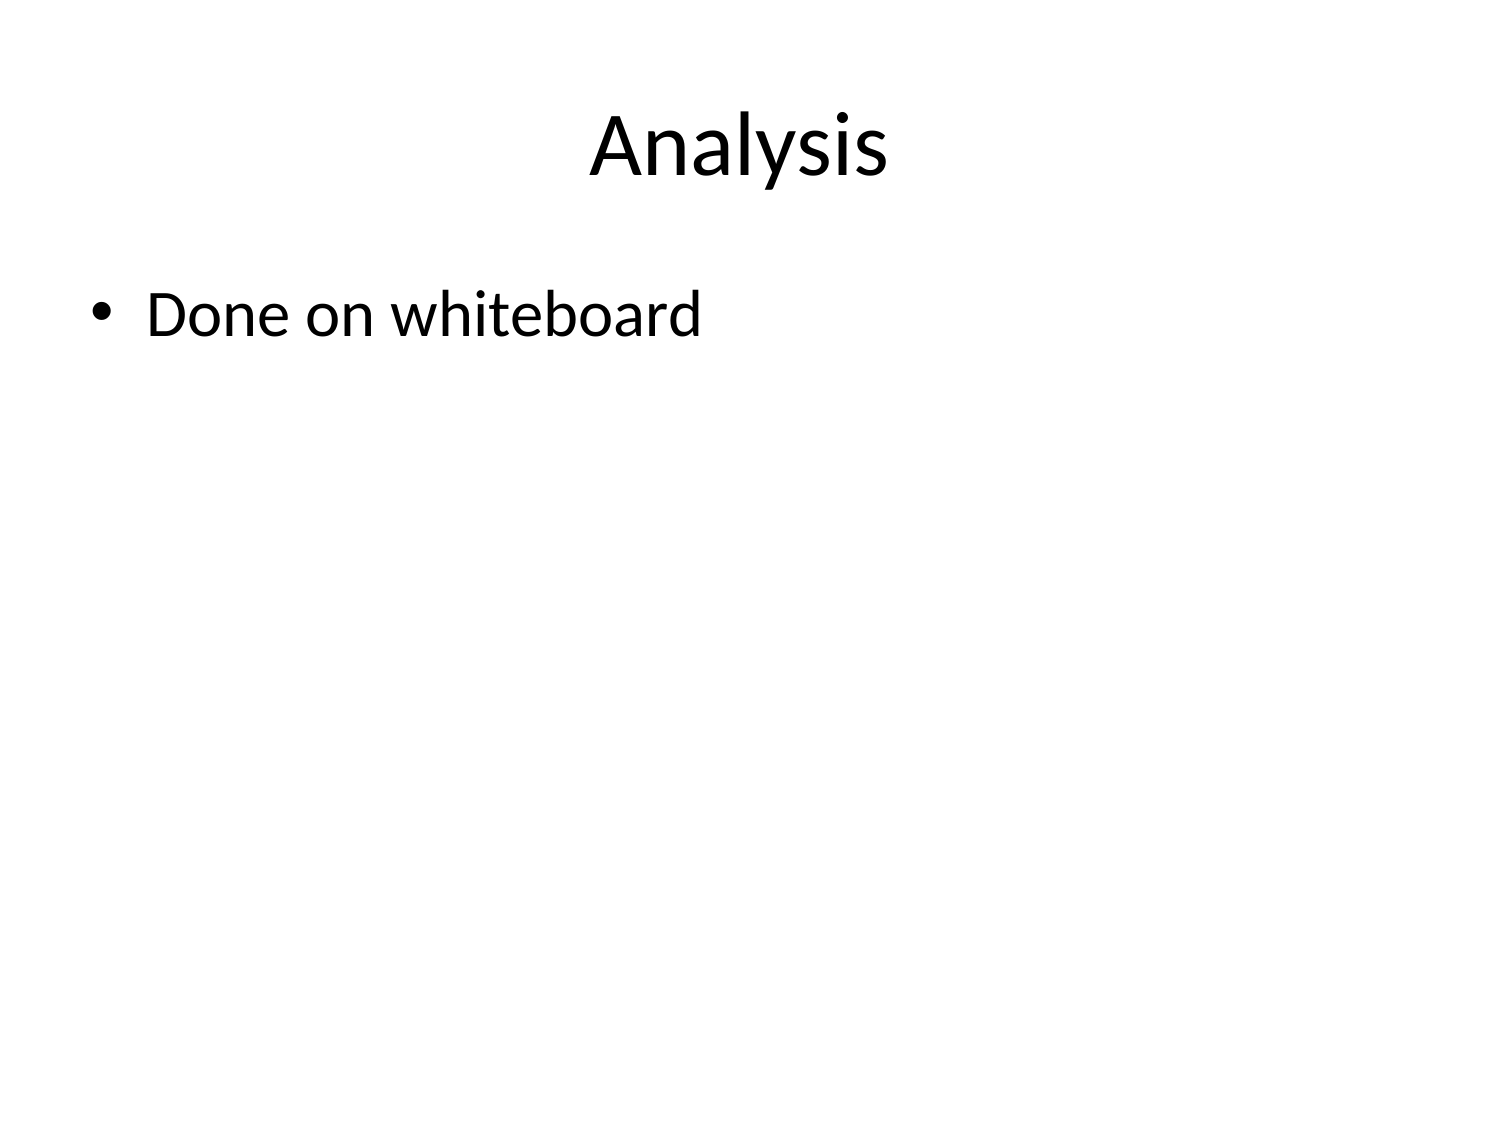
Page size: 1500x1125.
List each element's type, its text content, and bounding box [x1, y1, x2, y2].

title Analysis [75, 45, 1425, 233]
list Done on whiteboard [75, 262, 1425, 1005]
